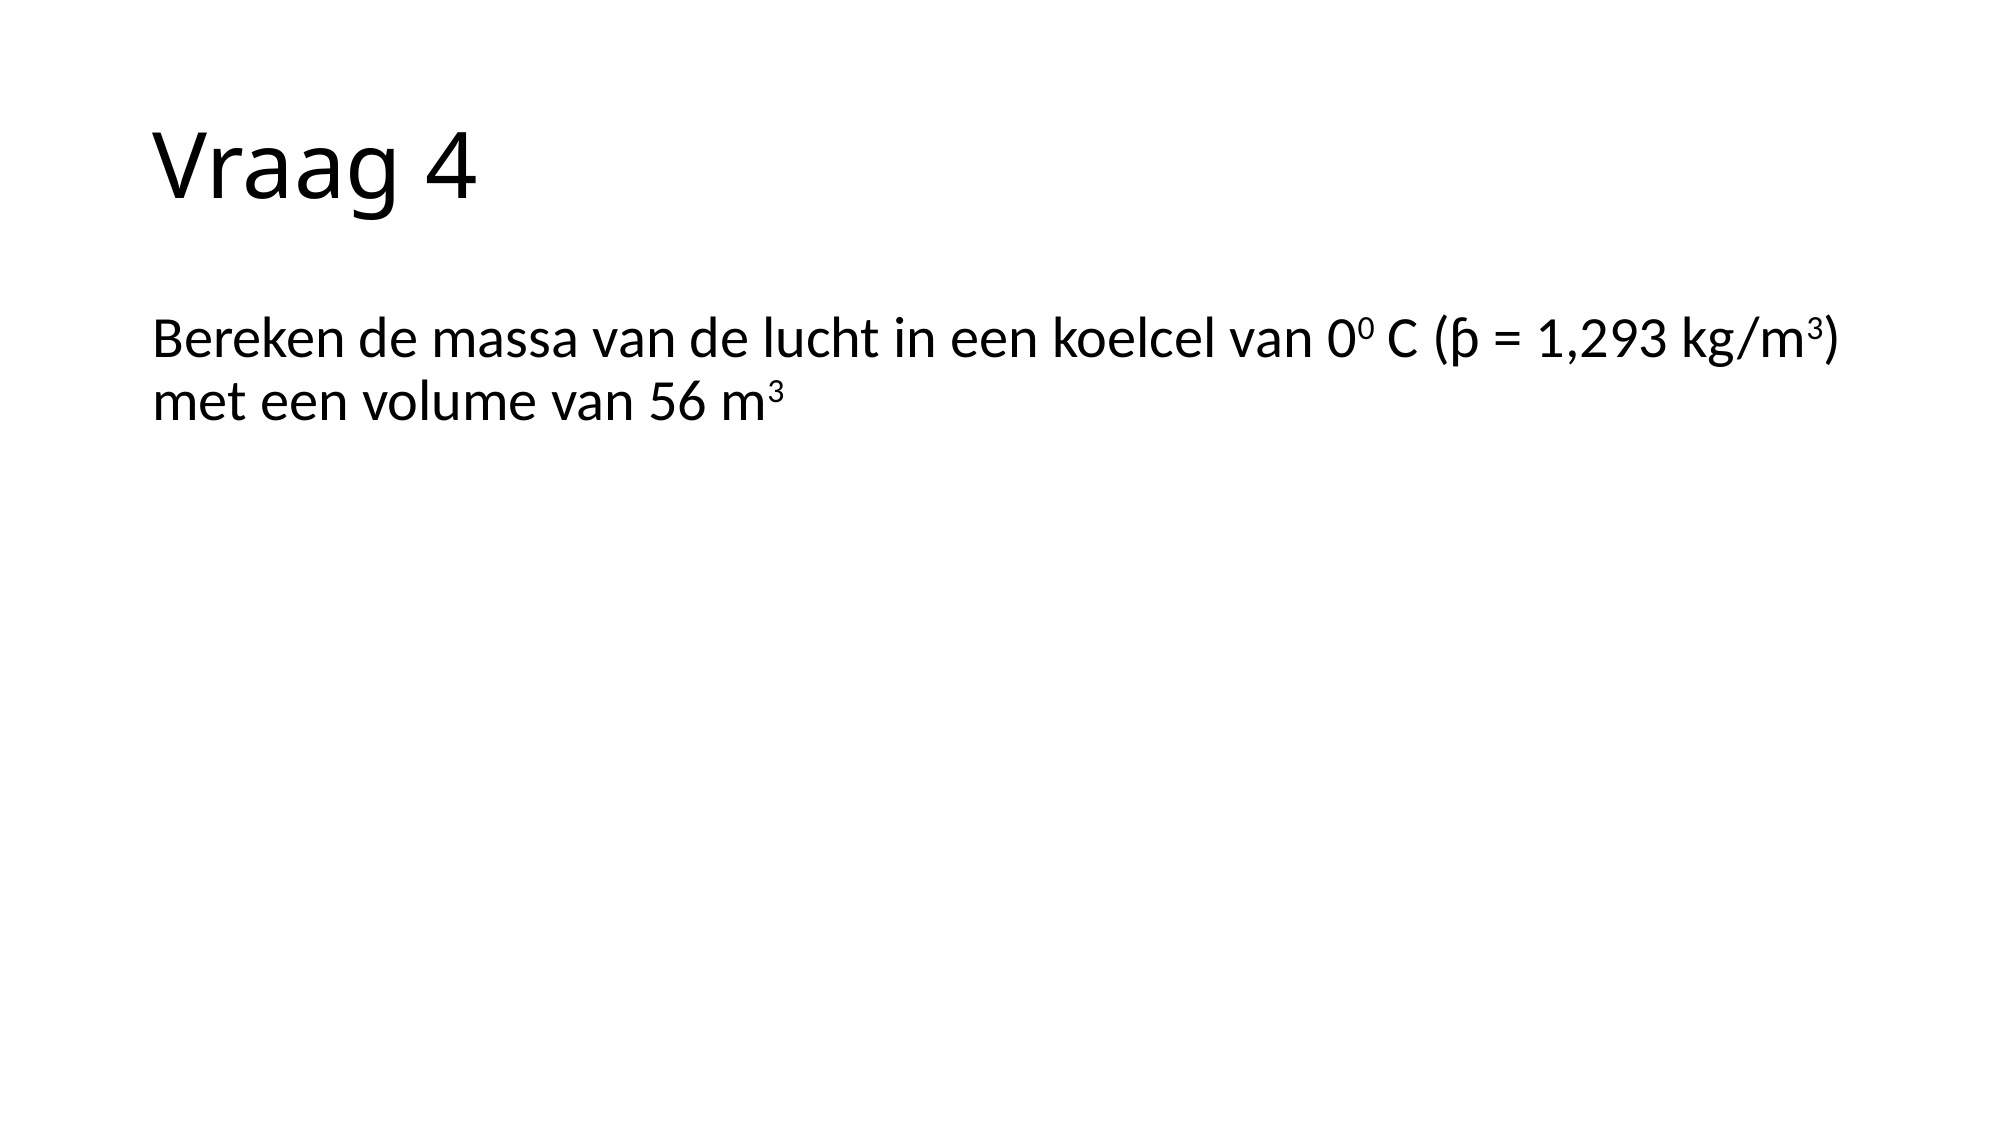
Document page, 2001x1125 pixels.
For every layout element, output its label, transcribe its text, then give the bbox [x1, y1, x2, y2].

title Vraag 4 [137, 59, 1863, 278]
list Bereken de massa van de lucht in een koelcel van 00 C (ƥ = 1,293 kg/m3) met een volume van 56 m3 [137, 299, 1888, 1050]
